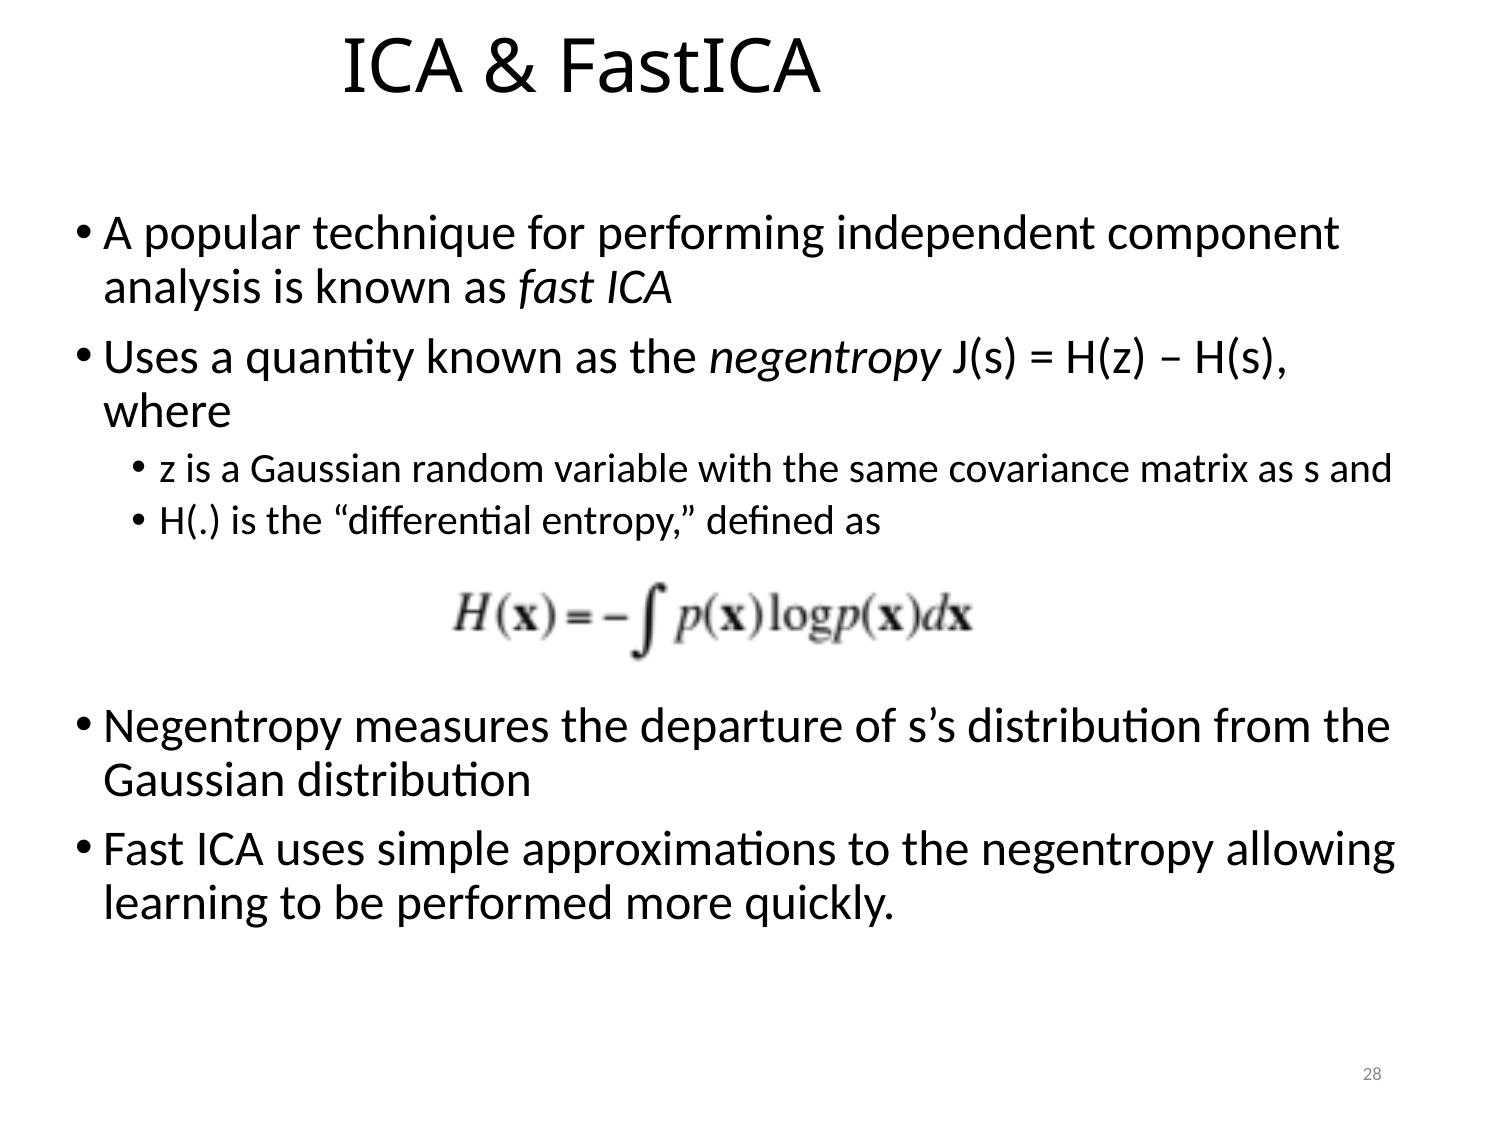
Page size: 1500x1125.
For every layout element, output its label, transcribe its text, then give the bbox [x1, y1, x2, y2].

list A popular technique for performing independent component analysis is known as fast ICA Uses a quantity known as the negentropy J(s) = H(z) – H(s), where z is a Gaussian random variable with the same covariance matrix as s and H(.) is the “differential entropy,” defined as Negentropy measures the departure of s’s distribution from the Gaussian distribution Fast ICA uses simple approximations to the negentropy allowing learning to be performed more quickly. [60, 199, 1435, 1014]
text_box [446, 570, 980, 663]
title ICA & FastICA [327, 10, 1369, 126]
slide_number 28 [1059, 1042, 1397, 1103]
